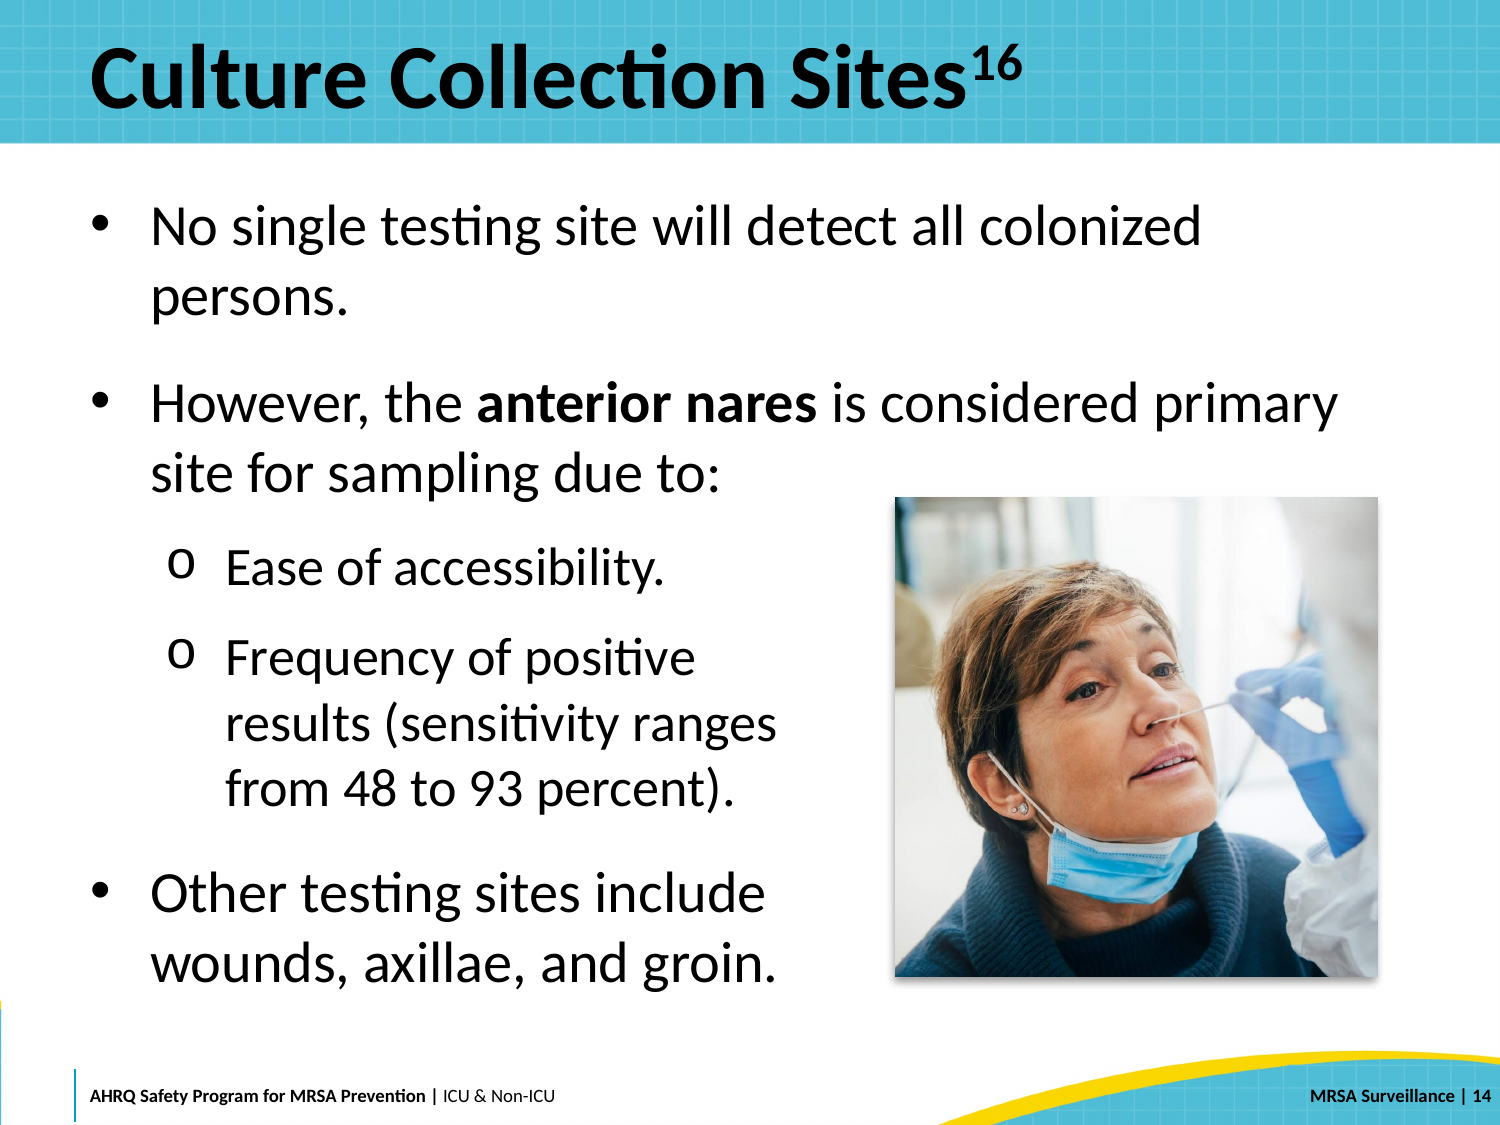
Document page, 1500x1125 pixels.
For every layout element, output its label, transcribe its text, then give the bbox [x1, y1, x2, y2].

list No single testing site will detect all colonized persons. However, the anterior nares is considered primary site for sampling due to: [75, 179, 1425, 537]
slide_number | 14 [1455, 1065, 1500, 1125]
picture [0, 0, 1500, 1125]
title Culture Collection Sites16 [75, 0, 1425, 150]
list Ease of accessibility. Frequency of positive results (sensitivity ranges from 48 to 93 percent). Other testing sites include wounds, axillae, and groin. [75, 524, 805, 1062]
